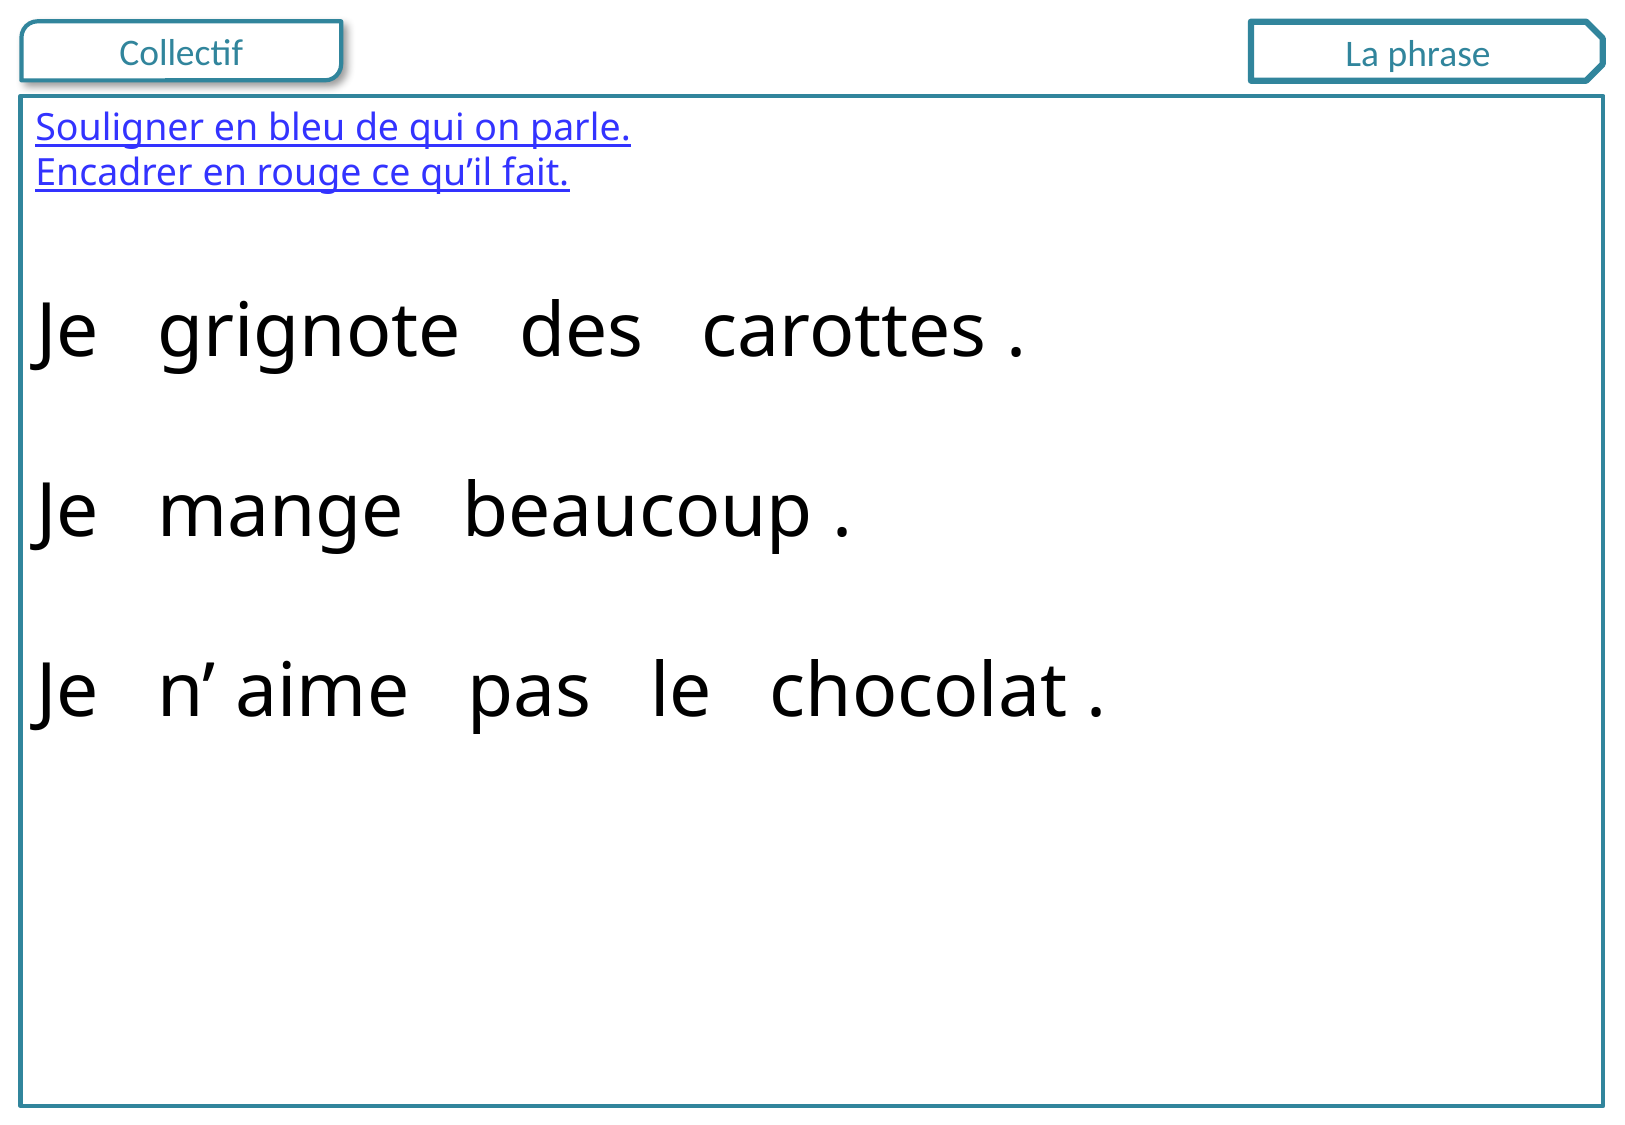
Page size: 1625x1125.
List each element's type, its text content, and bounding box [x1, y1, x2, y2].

list La phrase [1251, 21, 1585, 81]
list Souligner en bleu de qui on parle. Encadrer en rouge ce qu’il fait. [18, 94, 1605, 1108]
list Je grignote des carottes . Je mange beaucoup . Je n’ aime pas le chocolat . [21, 184, 1604, 1106]
